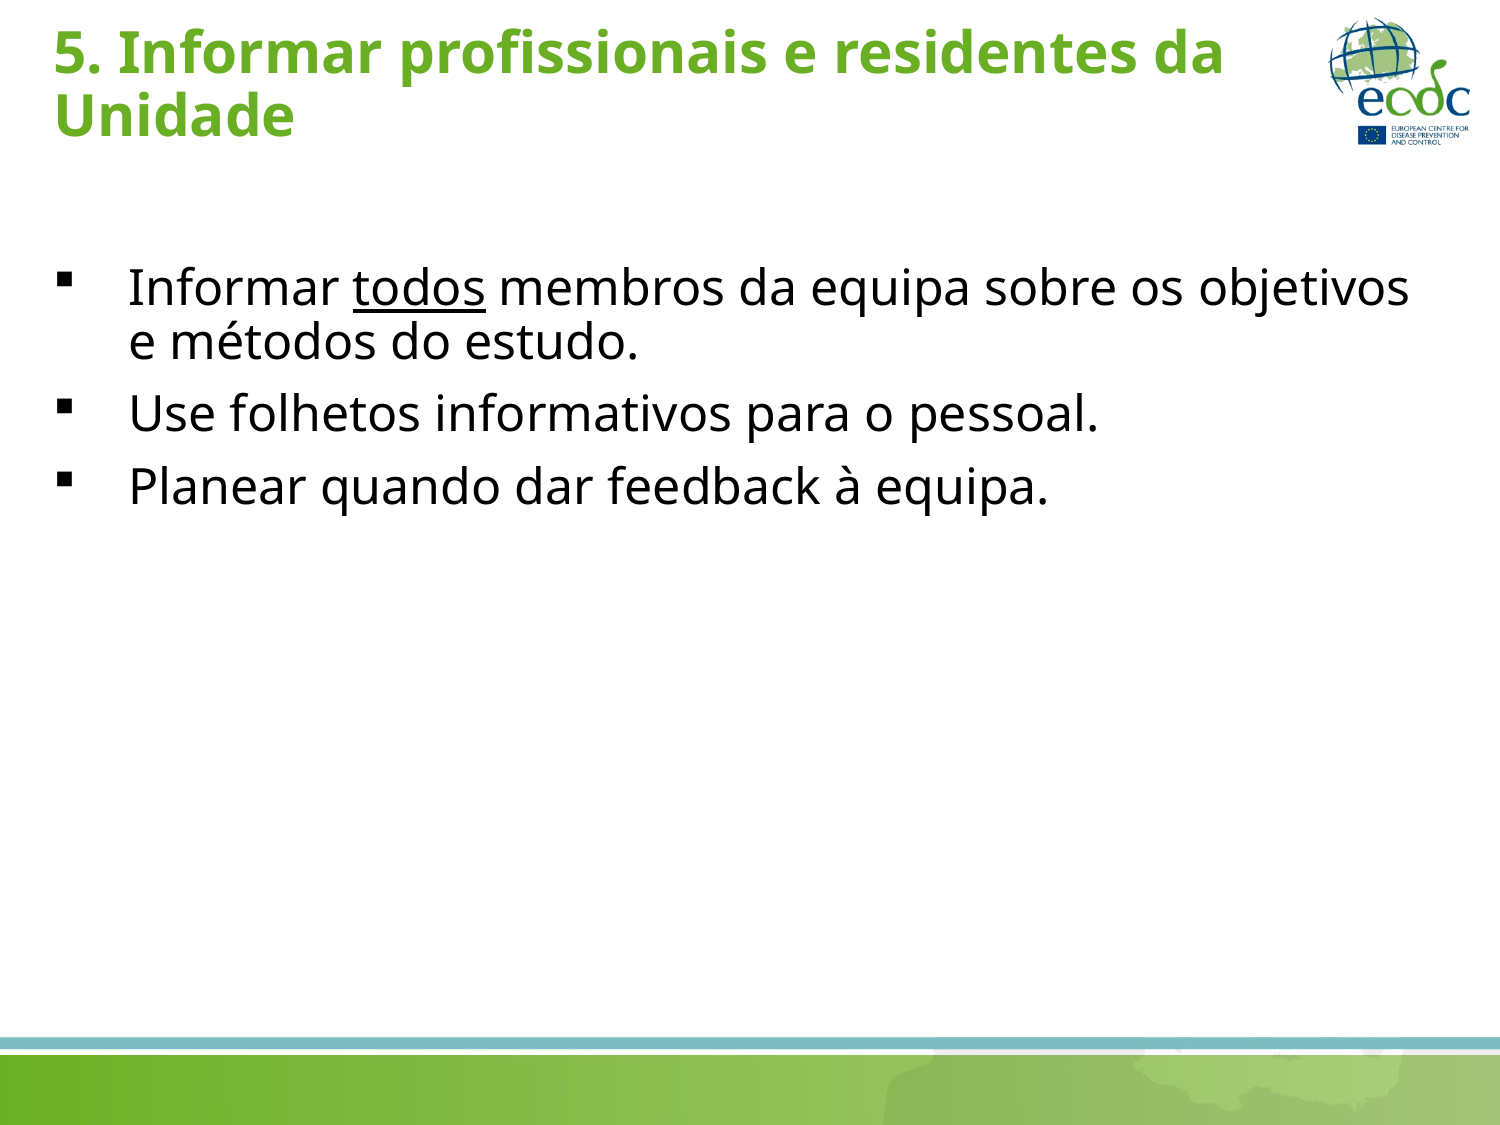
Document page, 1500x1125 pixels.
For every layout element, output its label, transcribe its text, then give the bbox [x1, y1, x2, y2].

title 5. Informar profissionais e residentes da Unidade [53, 23, 1404, 159]
list Informar todos membros da equipa sobre os objetivos e métodos do estudo. Use folhetos informativos para o pessoal. Planear quando dar feedback à equipa. [53, 262, 1452, 832]
picture [0, 1037, 1500, 1125]
picture [1328, 17, 1473, 148]
